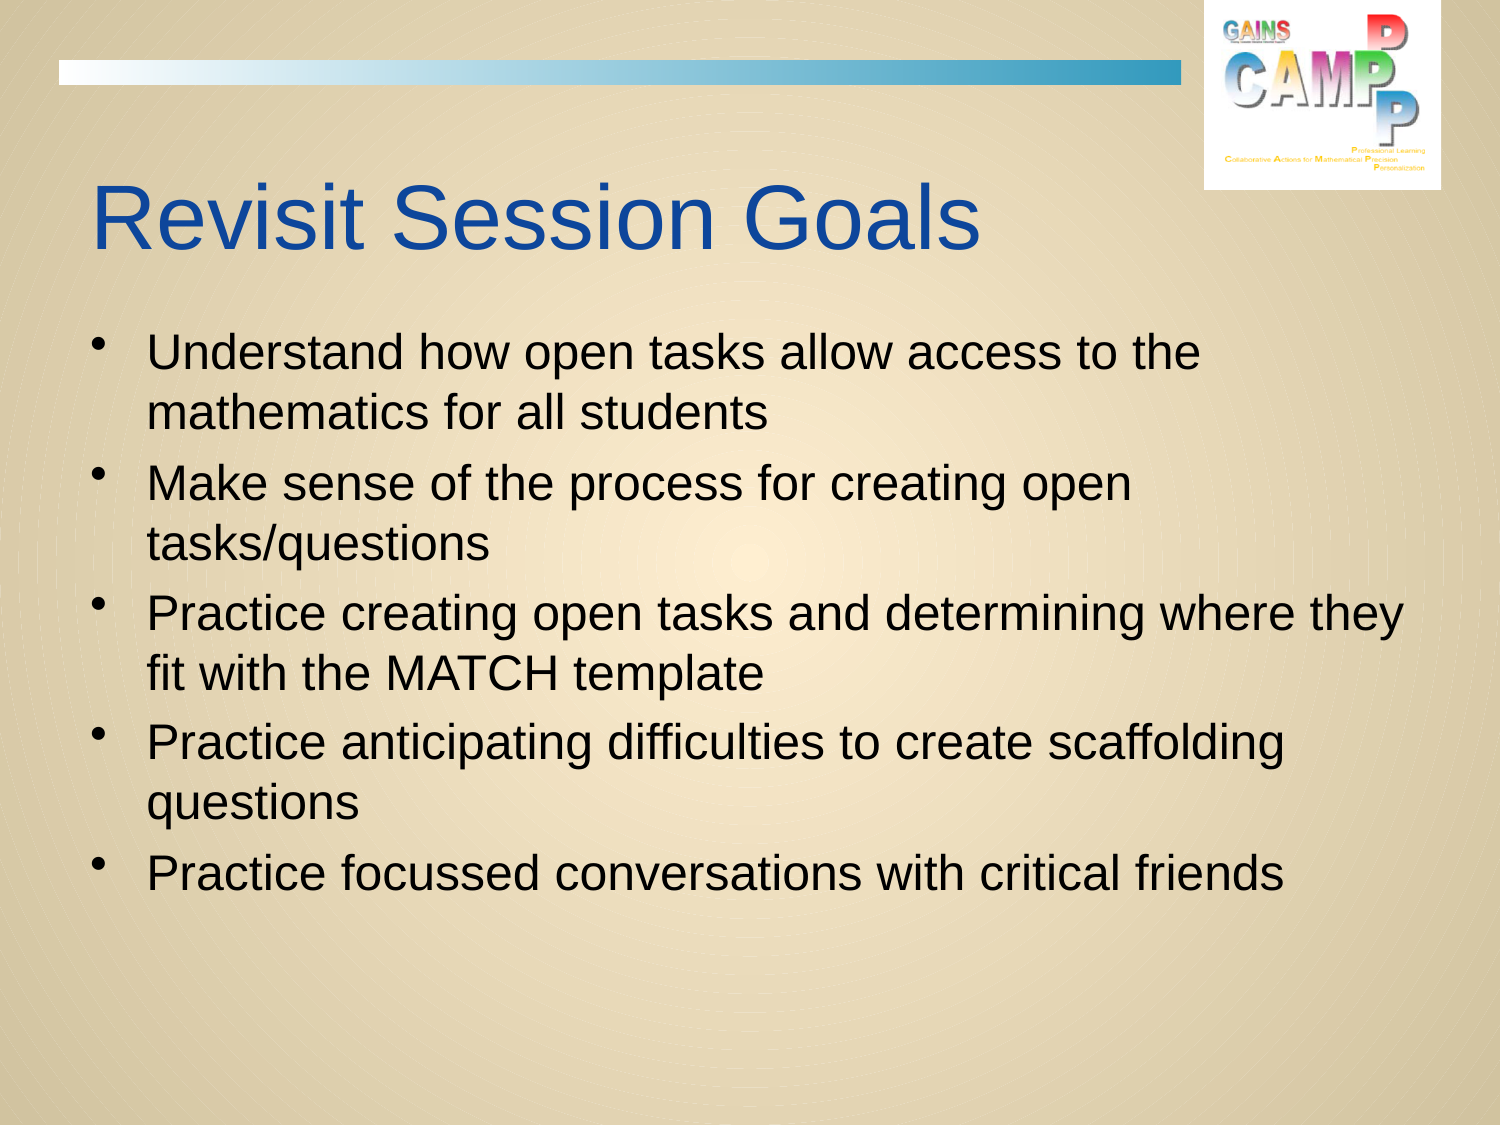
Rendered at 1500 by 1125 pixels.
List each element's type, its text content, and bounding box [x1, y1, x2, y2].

title Revisit Session Goals [74, 124, 1426, 301]
list Understand how open tasks allow access to the mathematics for all students Make sense of the process for creating open tasks/questions Practice creating open tasks and determining where they fit with the MATCH template Practice anticipating difficulties to create scaffolding questions Practice focussed conversations with critical friends [74, 312, 1426, 1088]
picture [1204, 0, 1442, 190]
